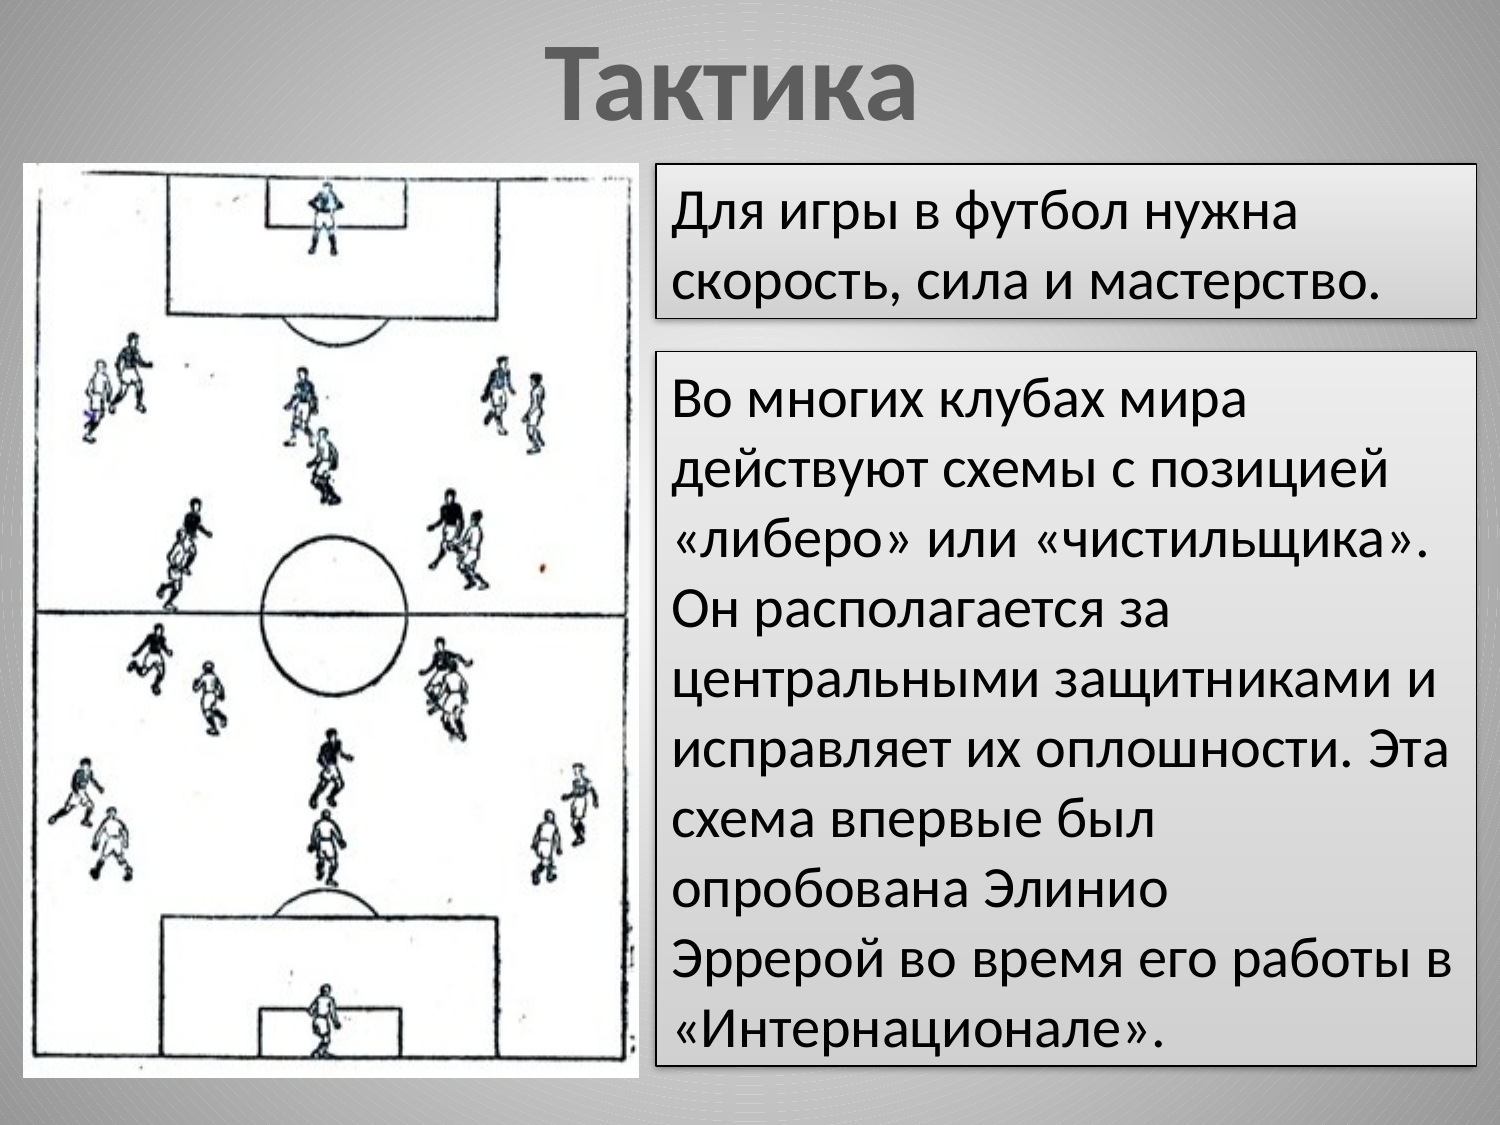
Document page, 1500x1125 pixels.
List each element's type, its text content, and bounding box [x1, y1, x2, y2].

picture [23, 163, 639, 1079]
text_box Для игры в футбол нужна скорость, сила и мастерство. [655, 163, 1477, 319]
text_box Тактика [529, 0, 936, 150]
text_box Во многих клубах мира действуют схемы с позицией «либеро» или «чистильщика». Он располагается за центральными защитниками и исправляет их оплошности. Эта схема впервые был опробована Элинио Эррерой во время его работы в «Интернационале». [655, 351, 1477, 1067]
